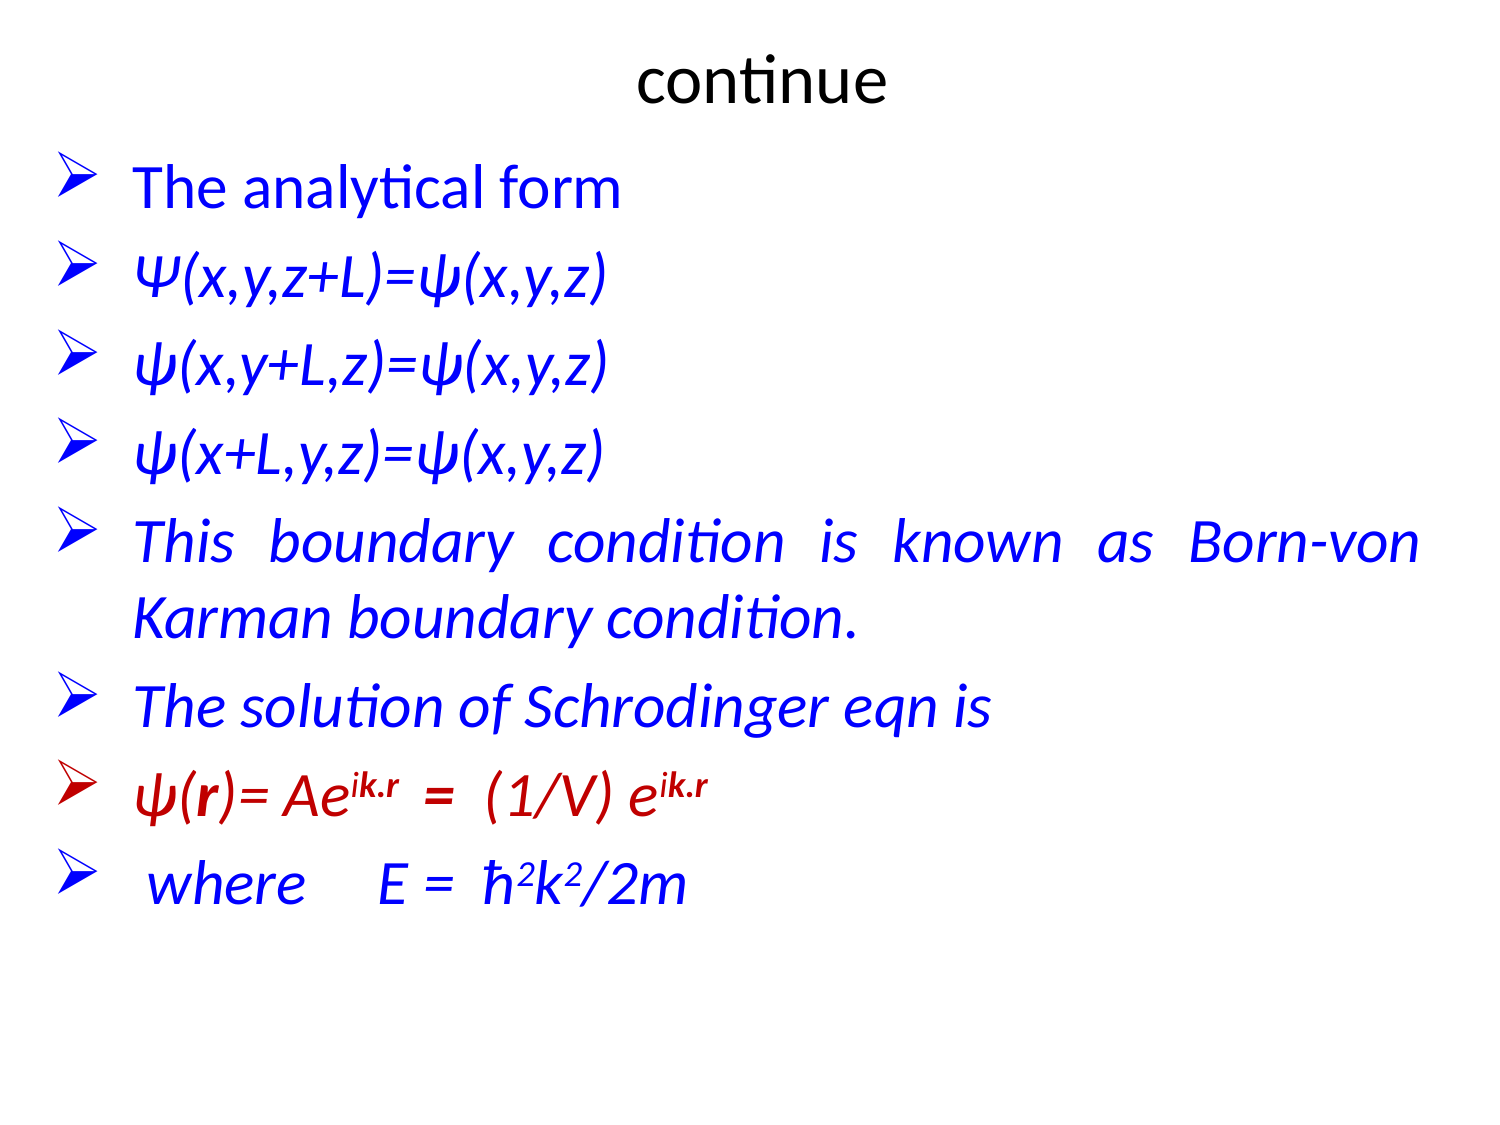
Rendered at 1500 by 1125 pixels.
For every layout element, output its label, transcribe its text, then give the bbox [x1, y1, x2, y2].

title continue [125, 24, 1400, 125]
subtitle The analytical form Ψ(x,y,z+L)=ψ(x,y,z) ψ(x,y+L,z)=ψ(x,y,z) ψ(x+L,y,z)=ψ(x,y,z) This boundary condition is known as Born-von Karman boundary condition. The solution of Schrodinger eqn is ψ(r)= Aeik.r = (1/V) eik.r where E = ħ2k2/2m [37, 137, 1438, 925]
